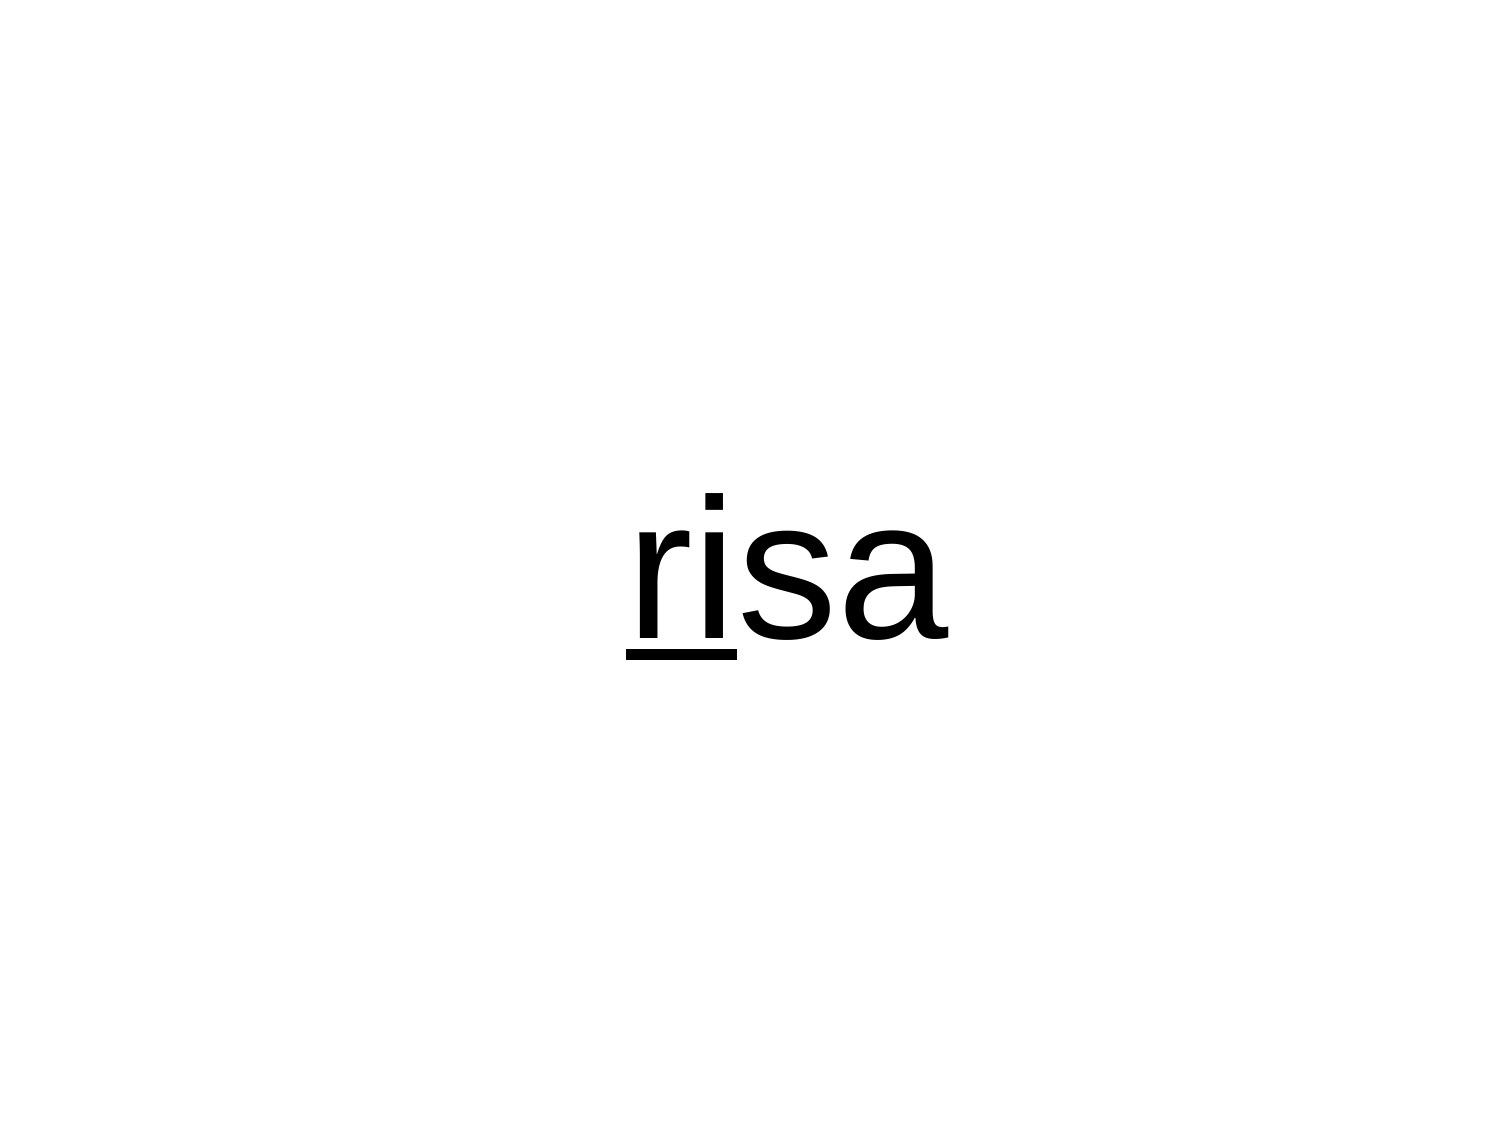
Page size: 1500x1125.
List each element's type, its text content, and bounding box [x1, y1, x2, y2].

title risa [150, 437, 1425, 679]
